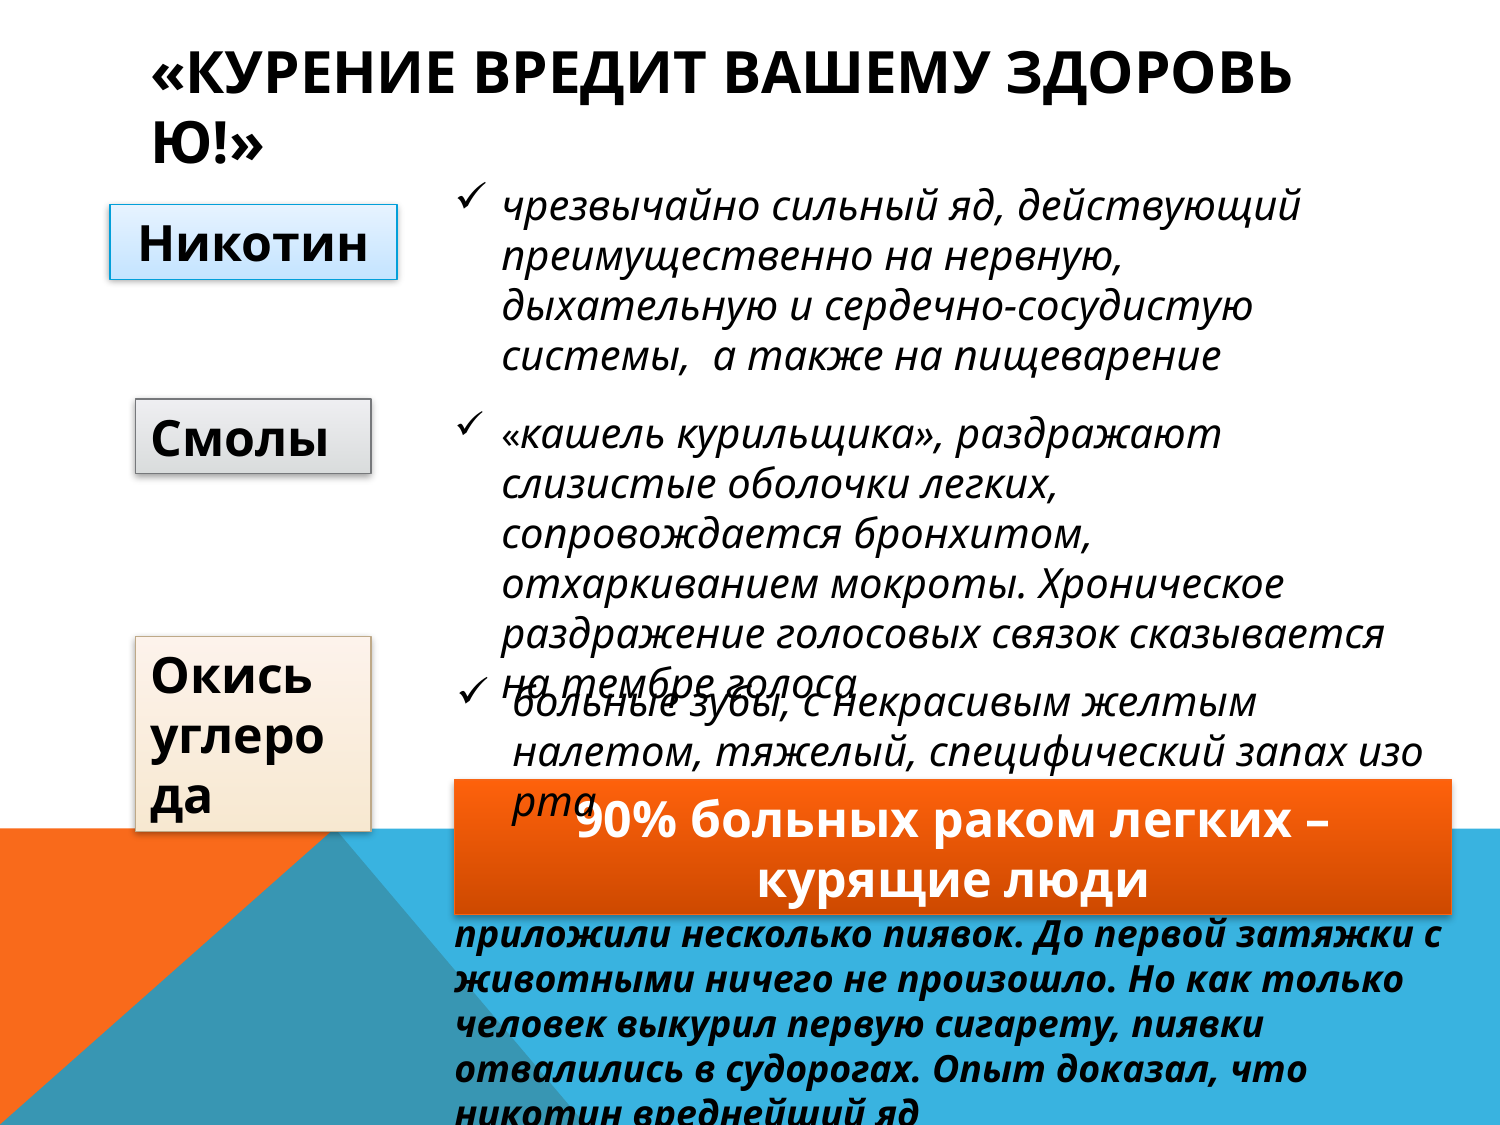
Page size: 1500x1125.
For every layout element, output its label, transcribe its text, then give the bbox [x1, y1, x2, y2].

text_box чрезвычайно сильный яд, действующий преимущественно на нервную, дыхательную и сердечно-сосудистую системы, а также на пищеварение [439, 171, 1424, 387]
text_box Окись углерода [135, 636, 372, 832]
text_box «кашель курильщика», раздражают слизистые оболочки легких, сопровождается бронхитом, отхаркиванием мокроты. Хроническое раздражение голосовых связок сказывается на тембре голоса [439, 399, 1423, 715]
title «Курение вредит Вашему здоровью!» [135, 60, 1369, 150]
text_box 90% больных раком легких – курящие люди [454, 832, 1452, 915]
text_box Смолы [135, 398, 372, 474]
text_box Однажды был поставлен опыт: на тело курящего приложили несколько пиявок. До первой затяжки с животными ничего не произошло. Но как только человек выкурил первую сигарету, пиявки отвалились в судорогах. Опыт доказал, что никотин вреднейший яд [439, 857, 1474, 1125]
text_box больные зубы, с некрасивым желтым налетом, тяжелый, специфический запах изо рта [441, 666, 1454, 832]
text_box Никотин [109, 204, 398, 280]
